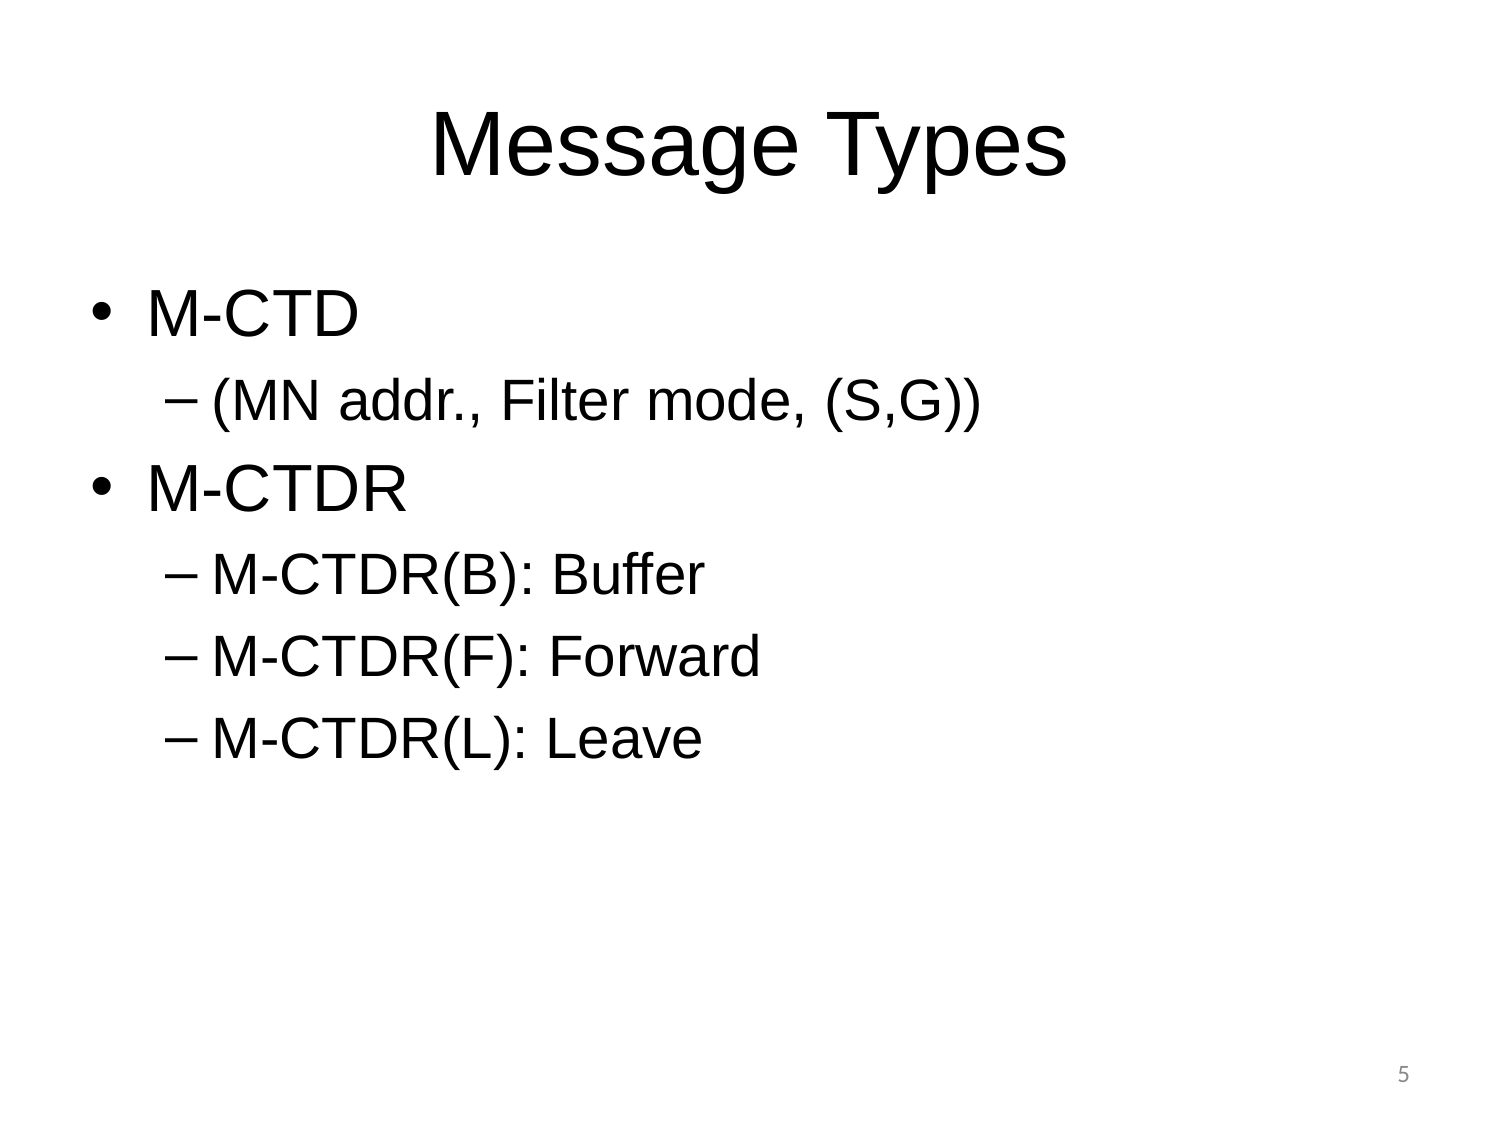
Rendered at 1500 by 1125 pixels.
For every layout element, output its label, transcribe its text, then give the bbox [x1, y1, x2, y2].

list M-CTD (MN addr., Filter mode, (S,G)) M-CTDR M-CTDR(B): Buffer M-CTDR(F): Forward M-CTDR(L): Leave [74, 262, 1426, 1006]
slide_number 5 [1074, 1042, 1425, 1103]
title Message Types [74, 44, 1426, 233]
